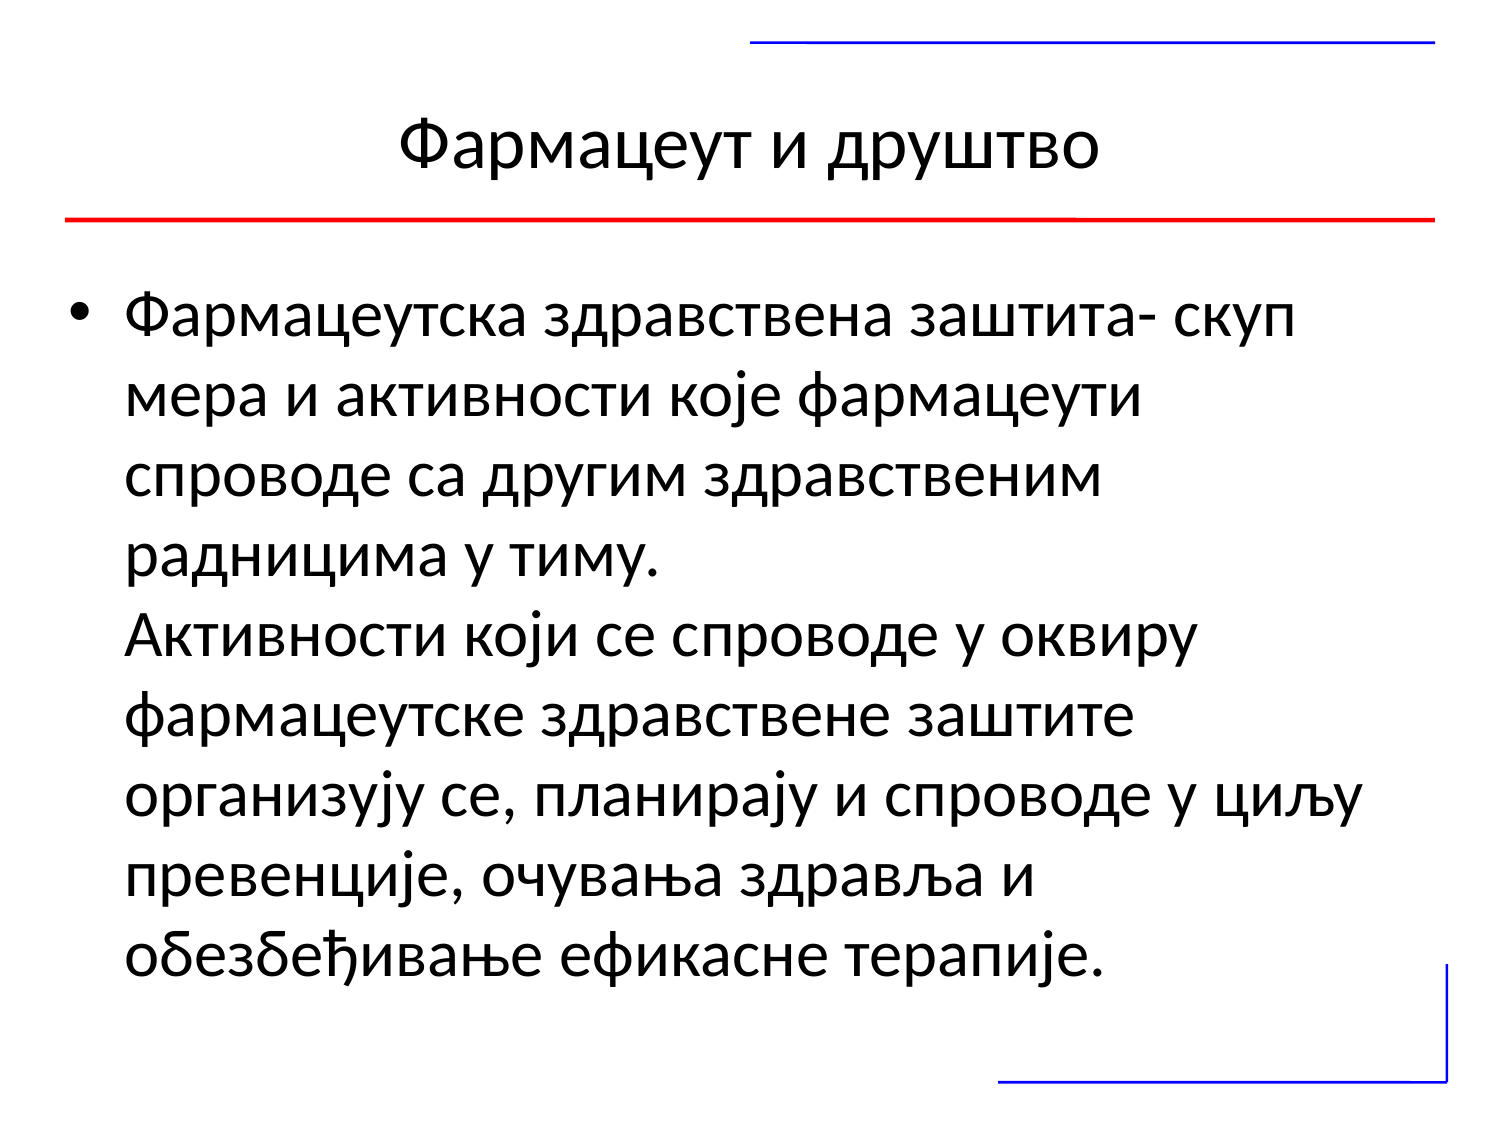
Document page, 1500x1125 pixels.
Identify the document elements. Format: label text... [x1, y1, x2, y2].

title Фармацеут и друштво [75, 45, 1425, 233]
list Фармацеутска здравствена заштита- скуп мера и активности које фармацеути спроводе са другим здравственим радницима у тиму. Активности који се спроводе у оквиру фармацеутске здравствене заштите организују се, планирају и спроводе у циљу превенције, очувања здравља и обезбеђивање ефикасне терапије. [53, 262, 1425, 1094]
